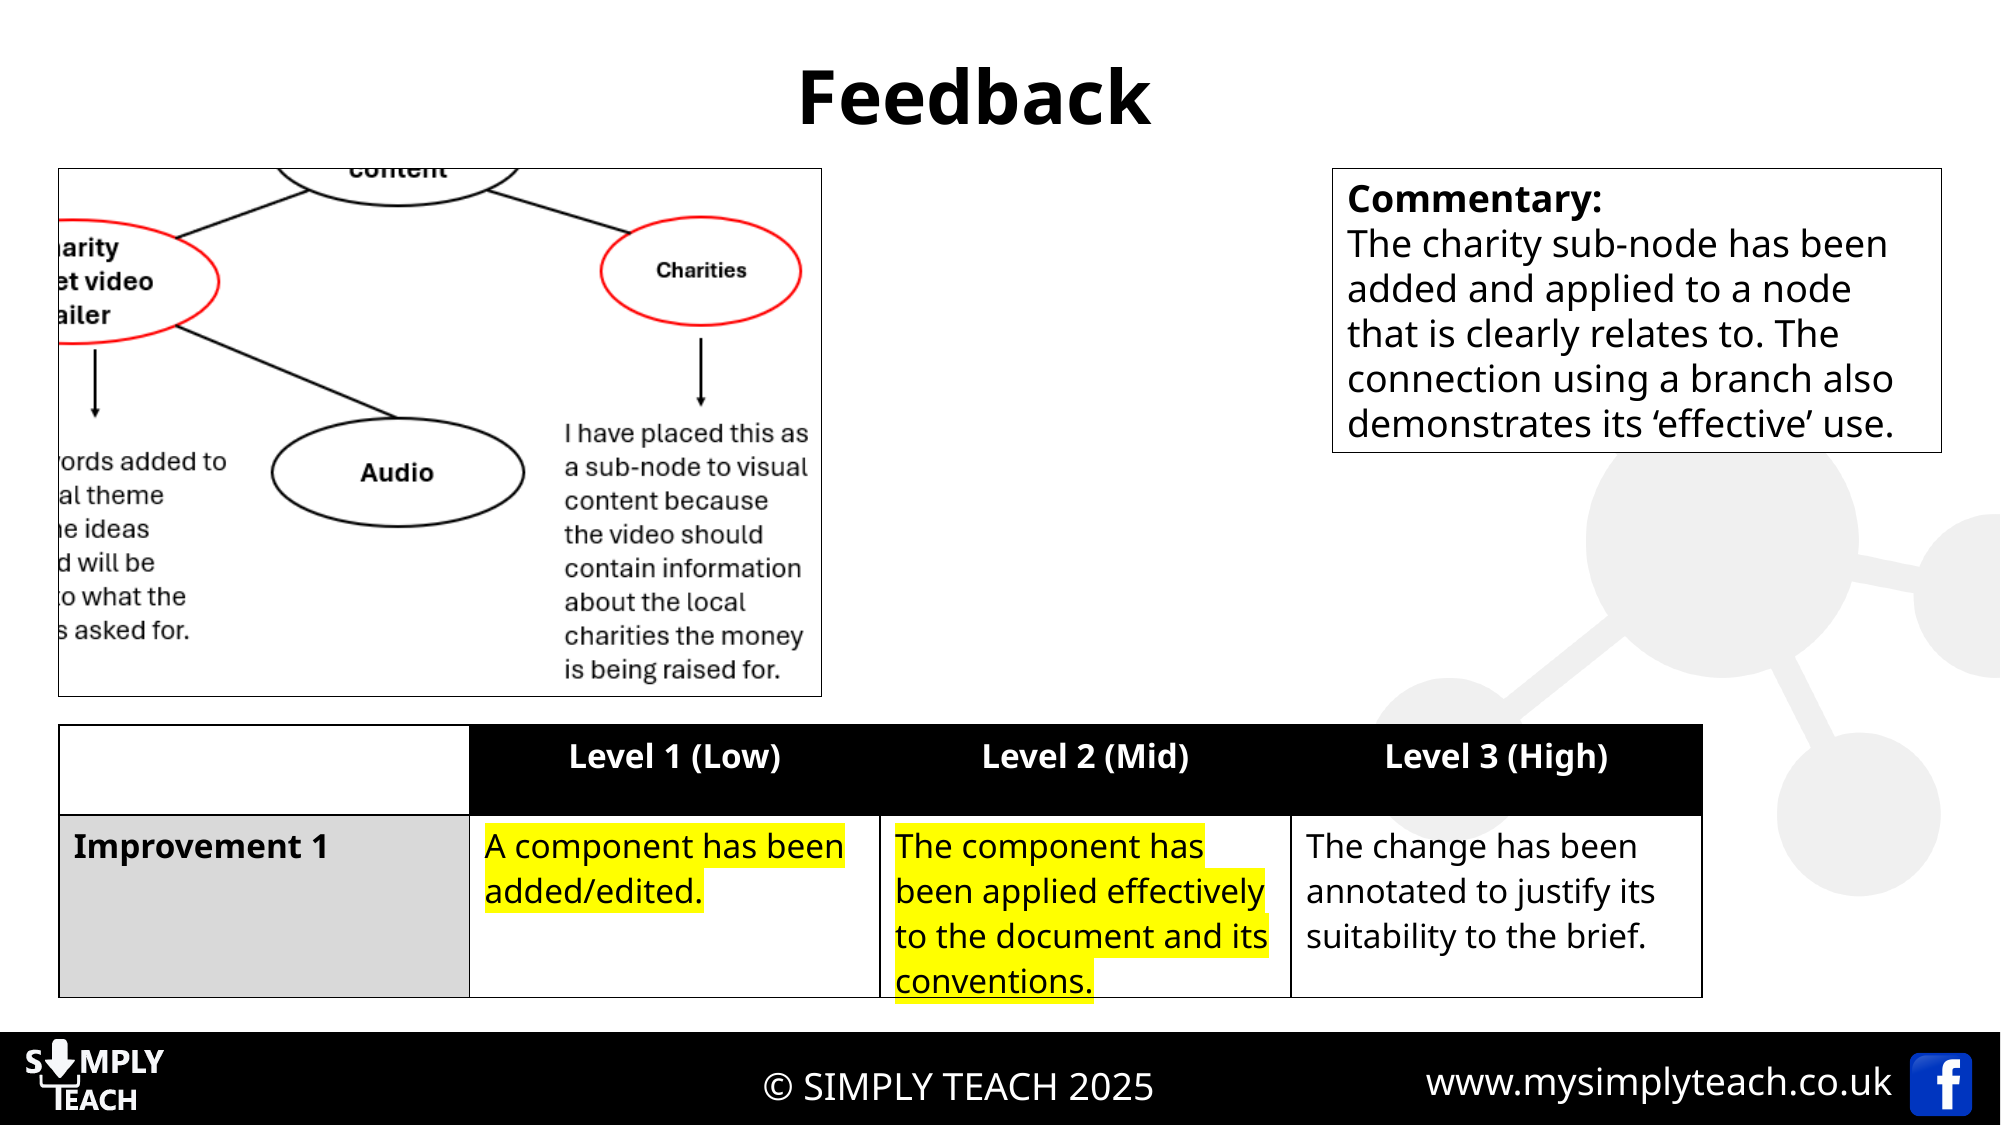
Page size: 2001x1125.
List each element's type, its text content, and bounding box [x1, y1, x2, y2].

table_header [60, 726, 469, 814]
table_cell Improvement 1 [60, 816, 469, 997]
picture [1907, 1050, 1975, 1119]
picture [15, 1033, 182, 1122]
text_box Feedback [184, 42, 1765, 147]
table_header Level 2 (Mid) [881, 726, 1290, 814]
picture [58, 167, 823, 698]
text_box Commentary: The charity sub-node has been added and applied to a node that is clearly relates to. The connection using a branch also demonstrates its ‘effective’ use. [1332, 168, 1942, 453]
table_cell A component has been added/edited. [470, 816, 879, 997]
table_header Level 1 (Low) [470, 726, 879, 814]
table_cell The change has been annotated to justify its suitability to the brief. [1292, 816, 1701, 997]
table_header Level 3 (High) [1292, 726, 1701, 814]
table_cell The component has been applied effectively to the document and its conventions. [881, 816, 1290, 997]
